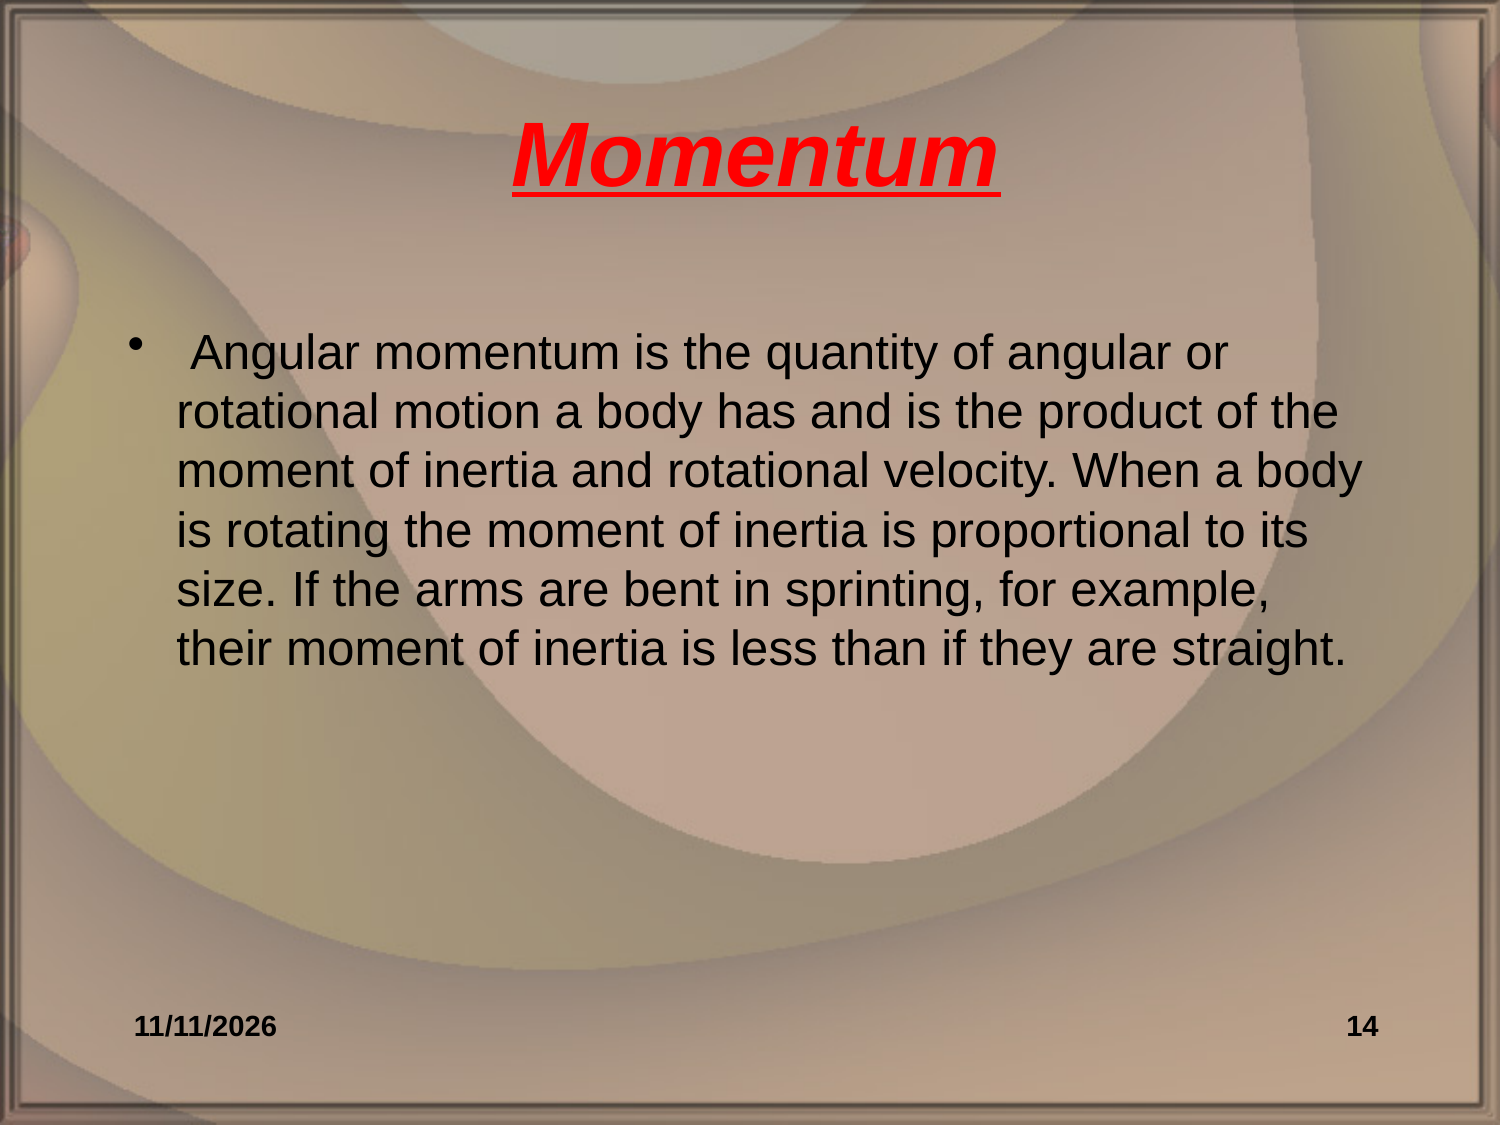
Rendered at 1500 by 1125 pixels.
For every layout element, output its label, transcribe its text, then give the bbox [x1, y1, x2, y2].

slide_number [118, 999, 432, 1076]
picture [0, 0, 1500, 1125]
list Angular momentum is the quantity of angular or rotational motion a body has and is the product of the moment of inertia and rotational velocity. When a body is rotating the moment of inertia is proportional to its size. If the arms are bent in sprinting, for example, their moment of inertia is less than if they are straight. [112, 312, 1388, 951]
title Momentum [118, 62, 1394, 238]
slide_number 14 [1080, 999, 1394, 1076]
